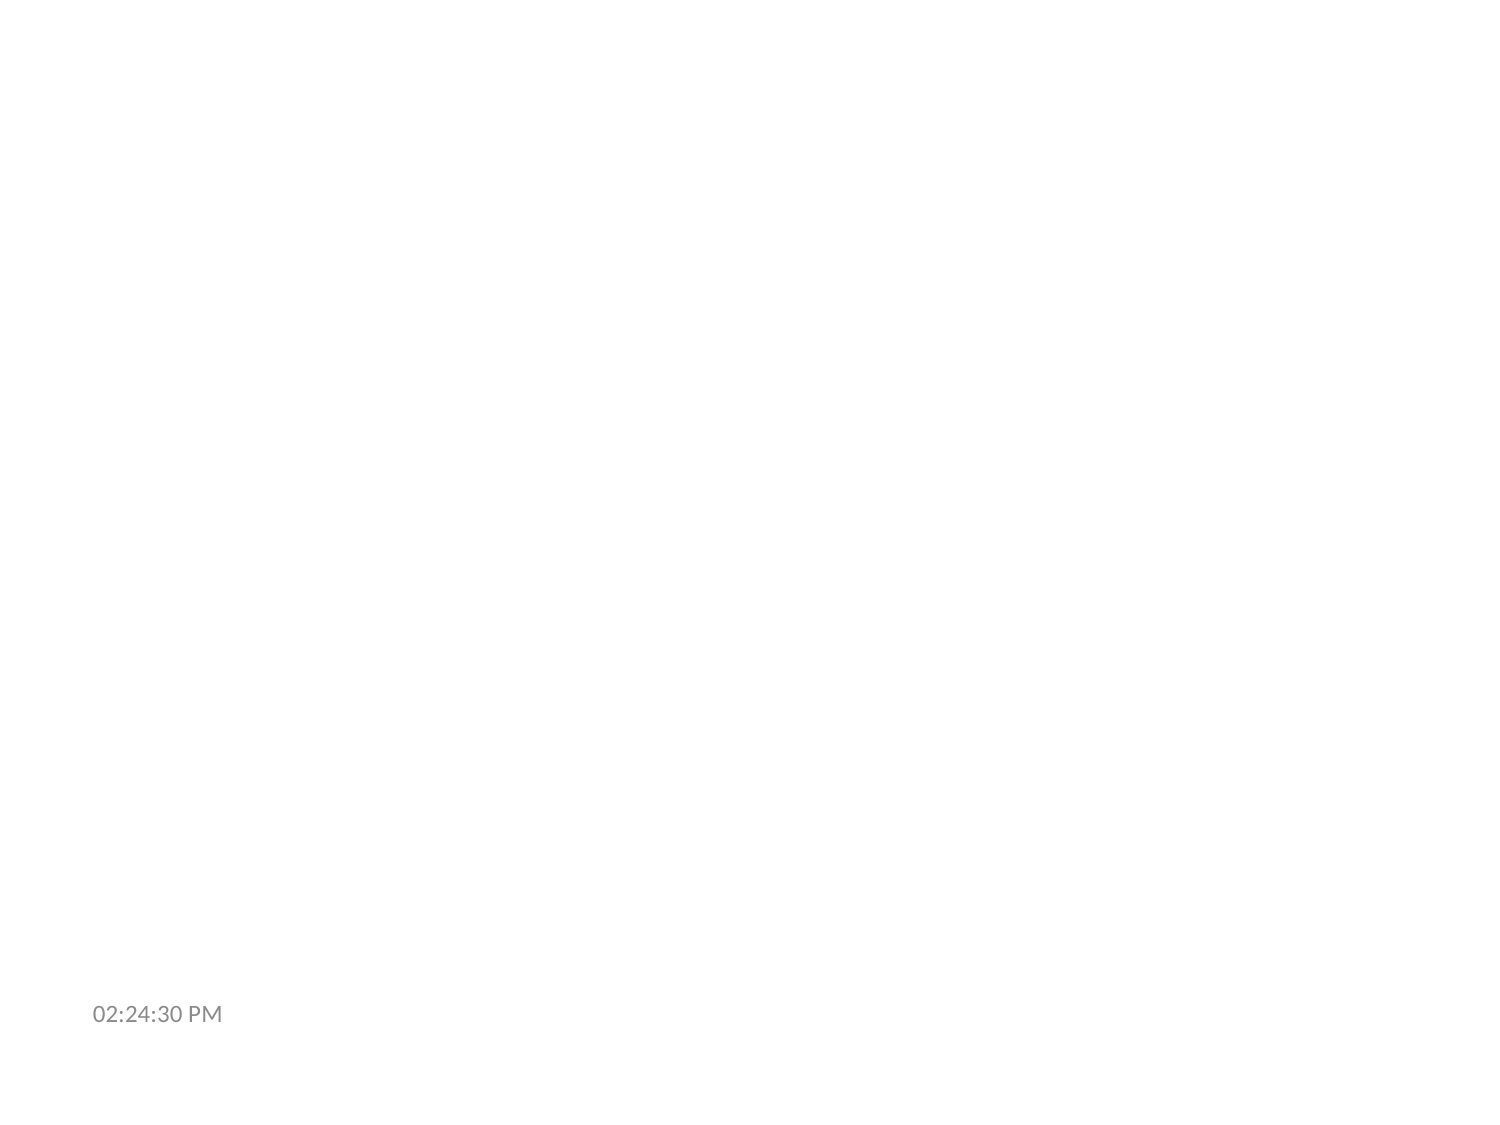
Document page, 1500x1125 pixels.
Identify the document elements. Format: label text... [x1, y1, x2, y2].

text_box 3:35:09 PM [77, 982, 428, 1043]
